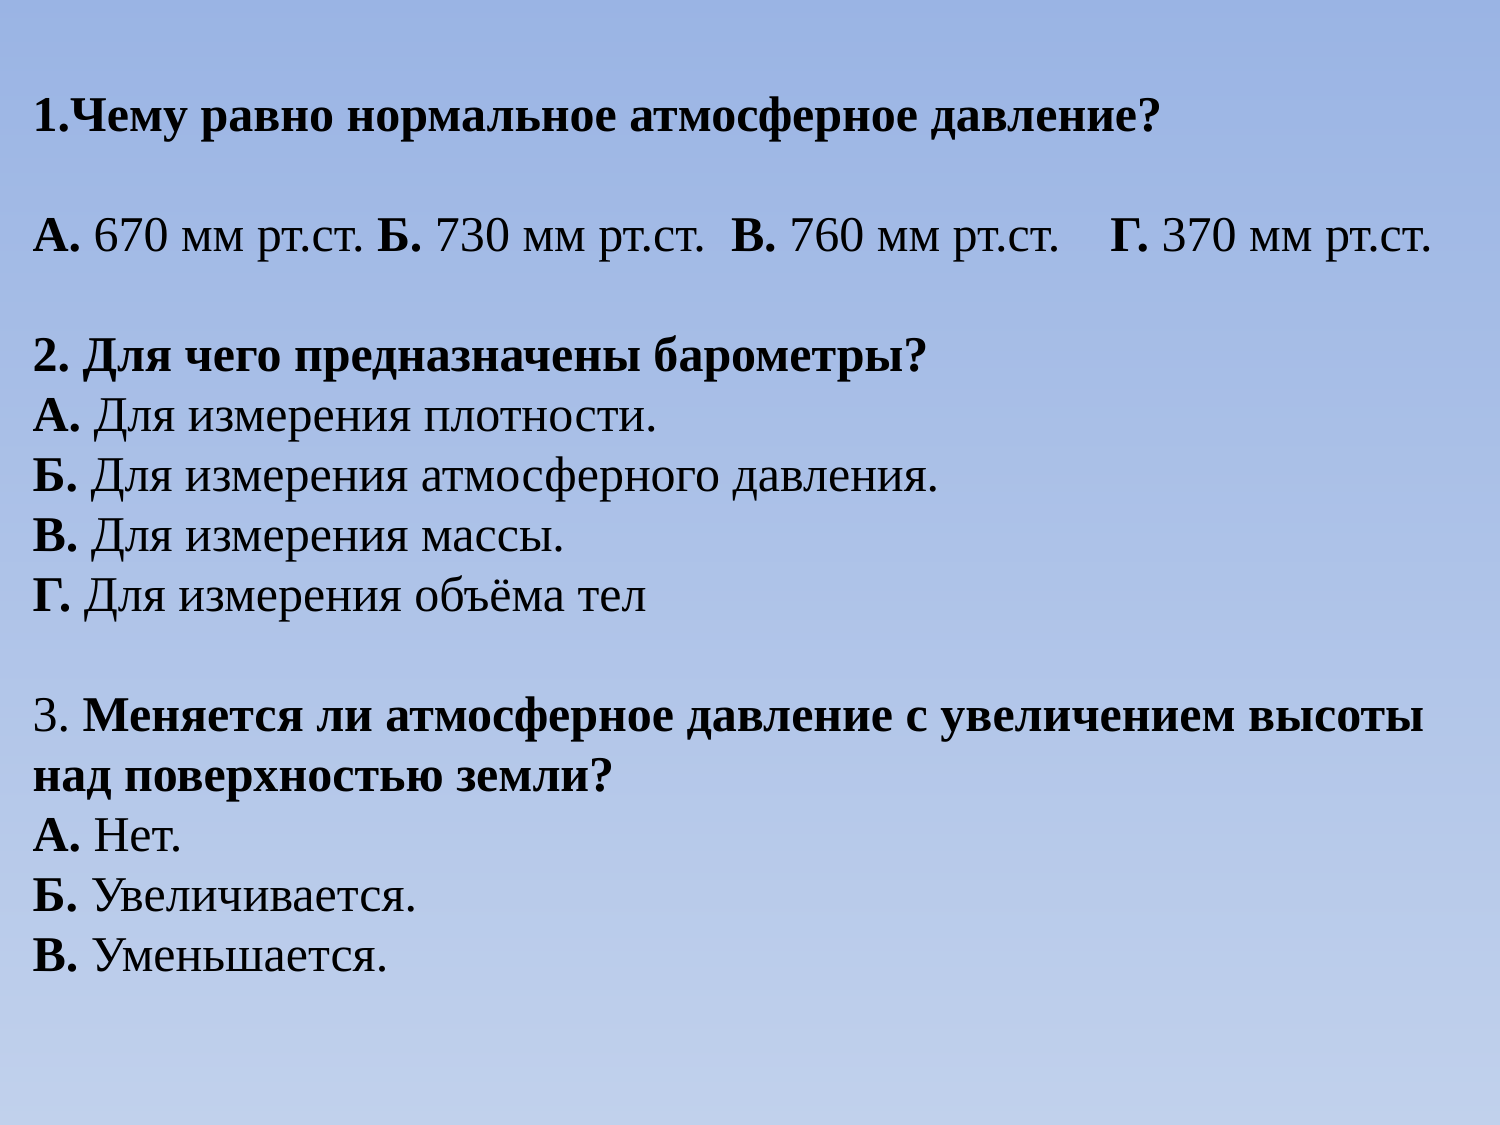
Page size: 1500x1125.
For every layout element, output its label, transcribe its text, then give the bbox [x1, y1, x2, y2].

text_box 1.Чему равно нормальное атмосферное давление? А. 670 мм рт.ст. Б. 730 мм рт.ст. В. 760 мм рт.ст. Г. 370 мм рт.ст. 2. Для чего предназначены барометры? А. Для измерения плотности. Б. Для измерения атмосферного давления. В. Для измерения массы. Г. Для измерения объёма тел 3. Меняется ли атмосферное давление с увеличением высоты над поверхностью земли? А. Нет. Б. Увеличивается. В. Уменьшается. [17, 73, 1500, 989]
